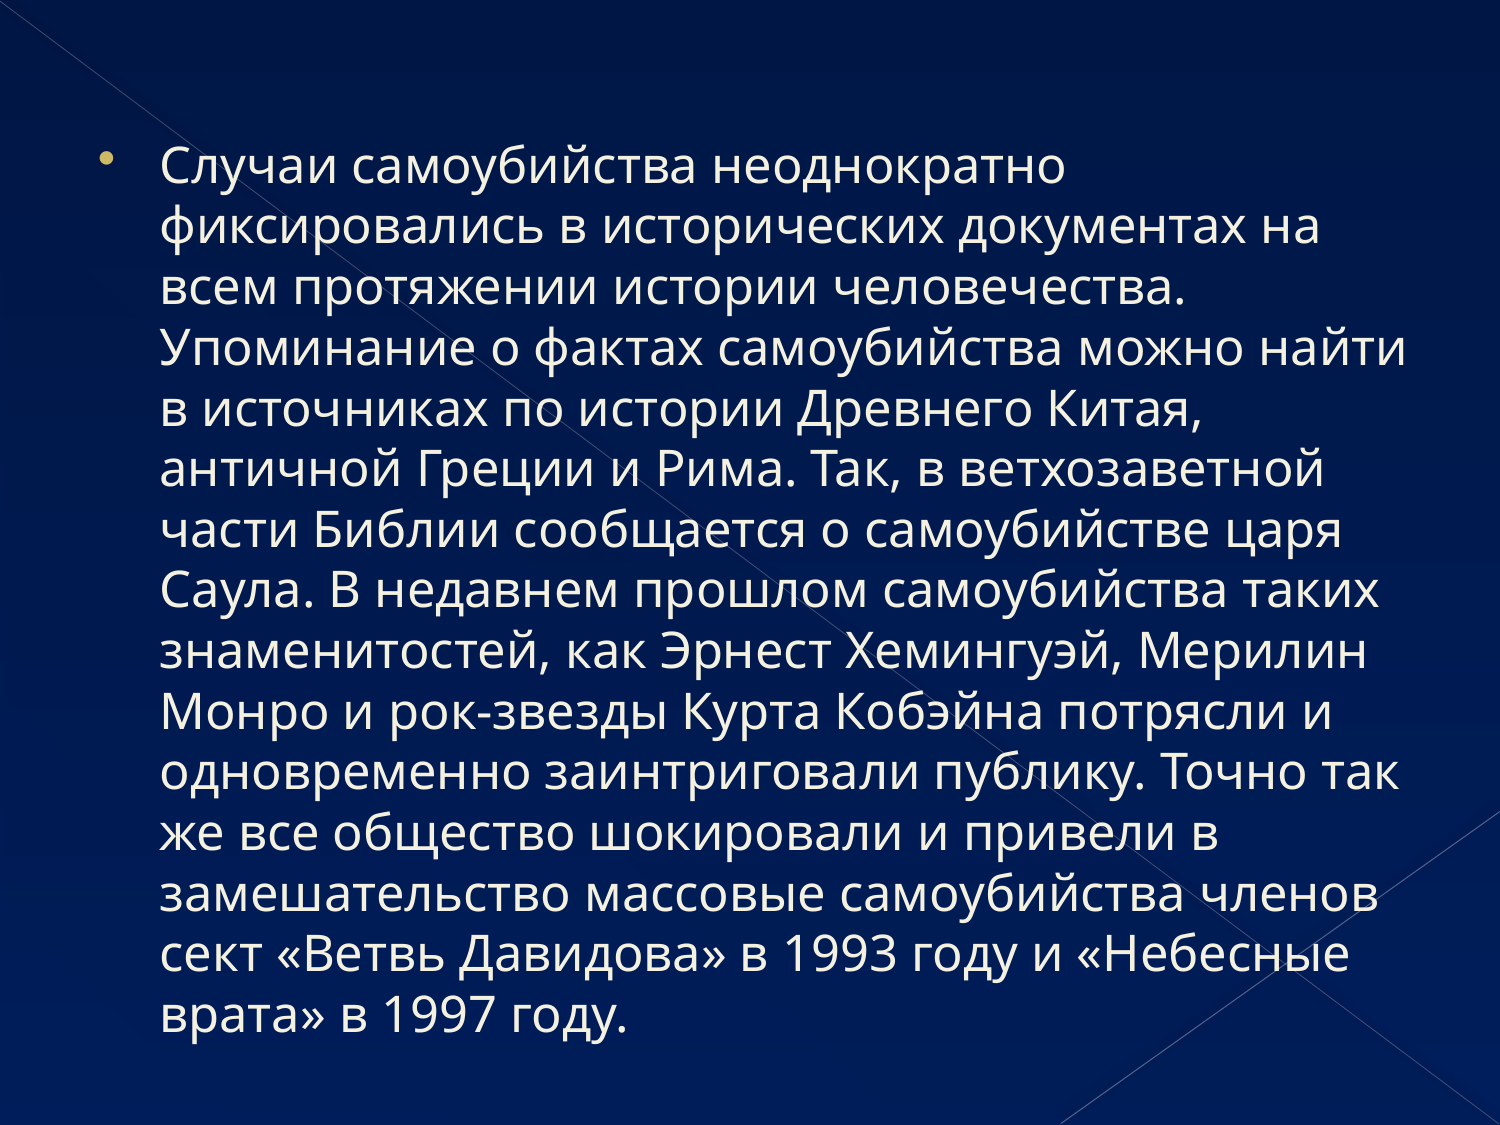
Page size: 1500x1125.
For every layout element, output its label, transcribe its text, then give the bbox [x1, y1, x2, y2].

list Случаи самоубийства неоднократно фиксировались в исторических документах на всем протяжении истории человечества. Упоминание о фактах самоубийства можно найти в источниках по истории Древнего Китая, античной Греции и Рима. Так, в ветхозаветной части Библии сообщается о самоубийстве царя Саула. В недавнем прошлом самоубийства таких знаменитостей, как Эрнест Хемингуэй, Мерилин Монро и рок-звезды Курта Кобэйна потрясли и одновременно заинтриговали публику. Точно так же все общество шокировали и привели в замешательство массовые самоубийства членов сект «Ветвь Давидова» в 1993 году и «Небесные врата» в 1997 году. [75, 125, 1425, 1059]
